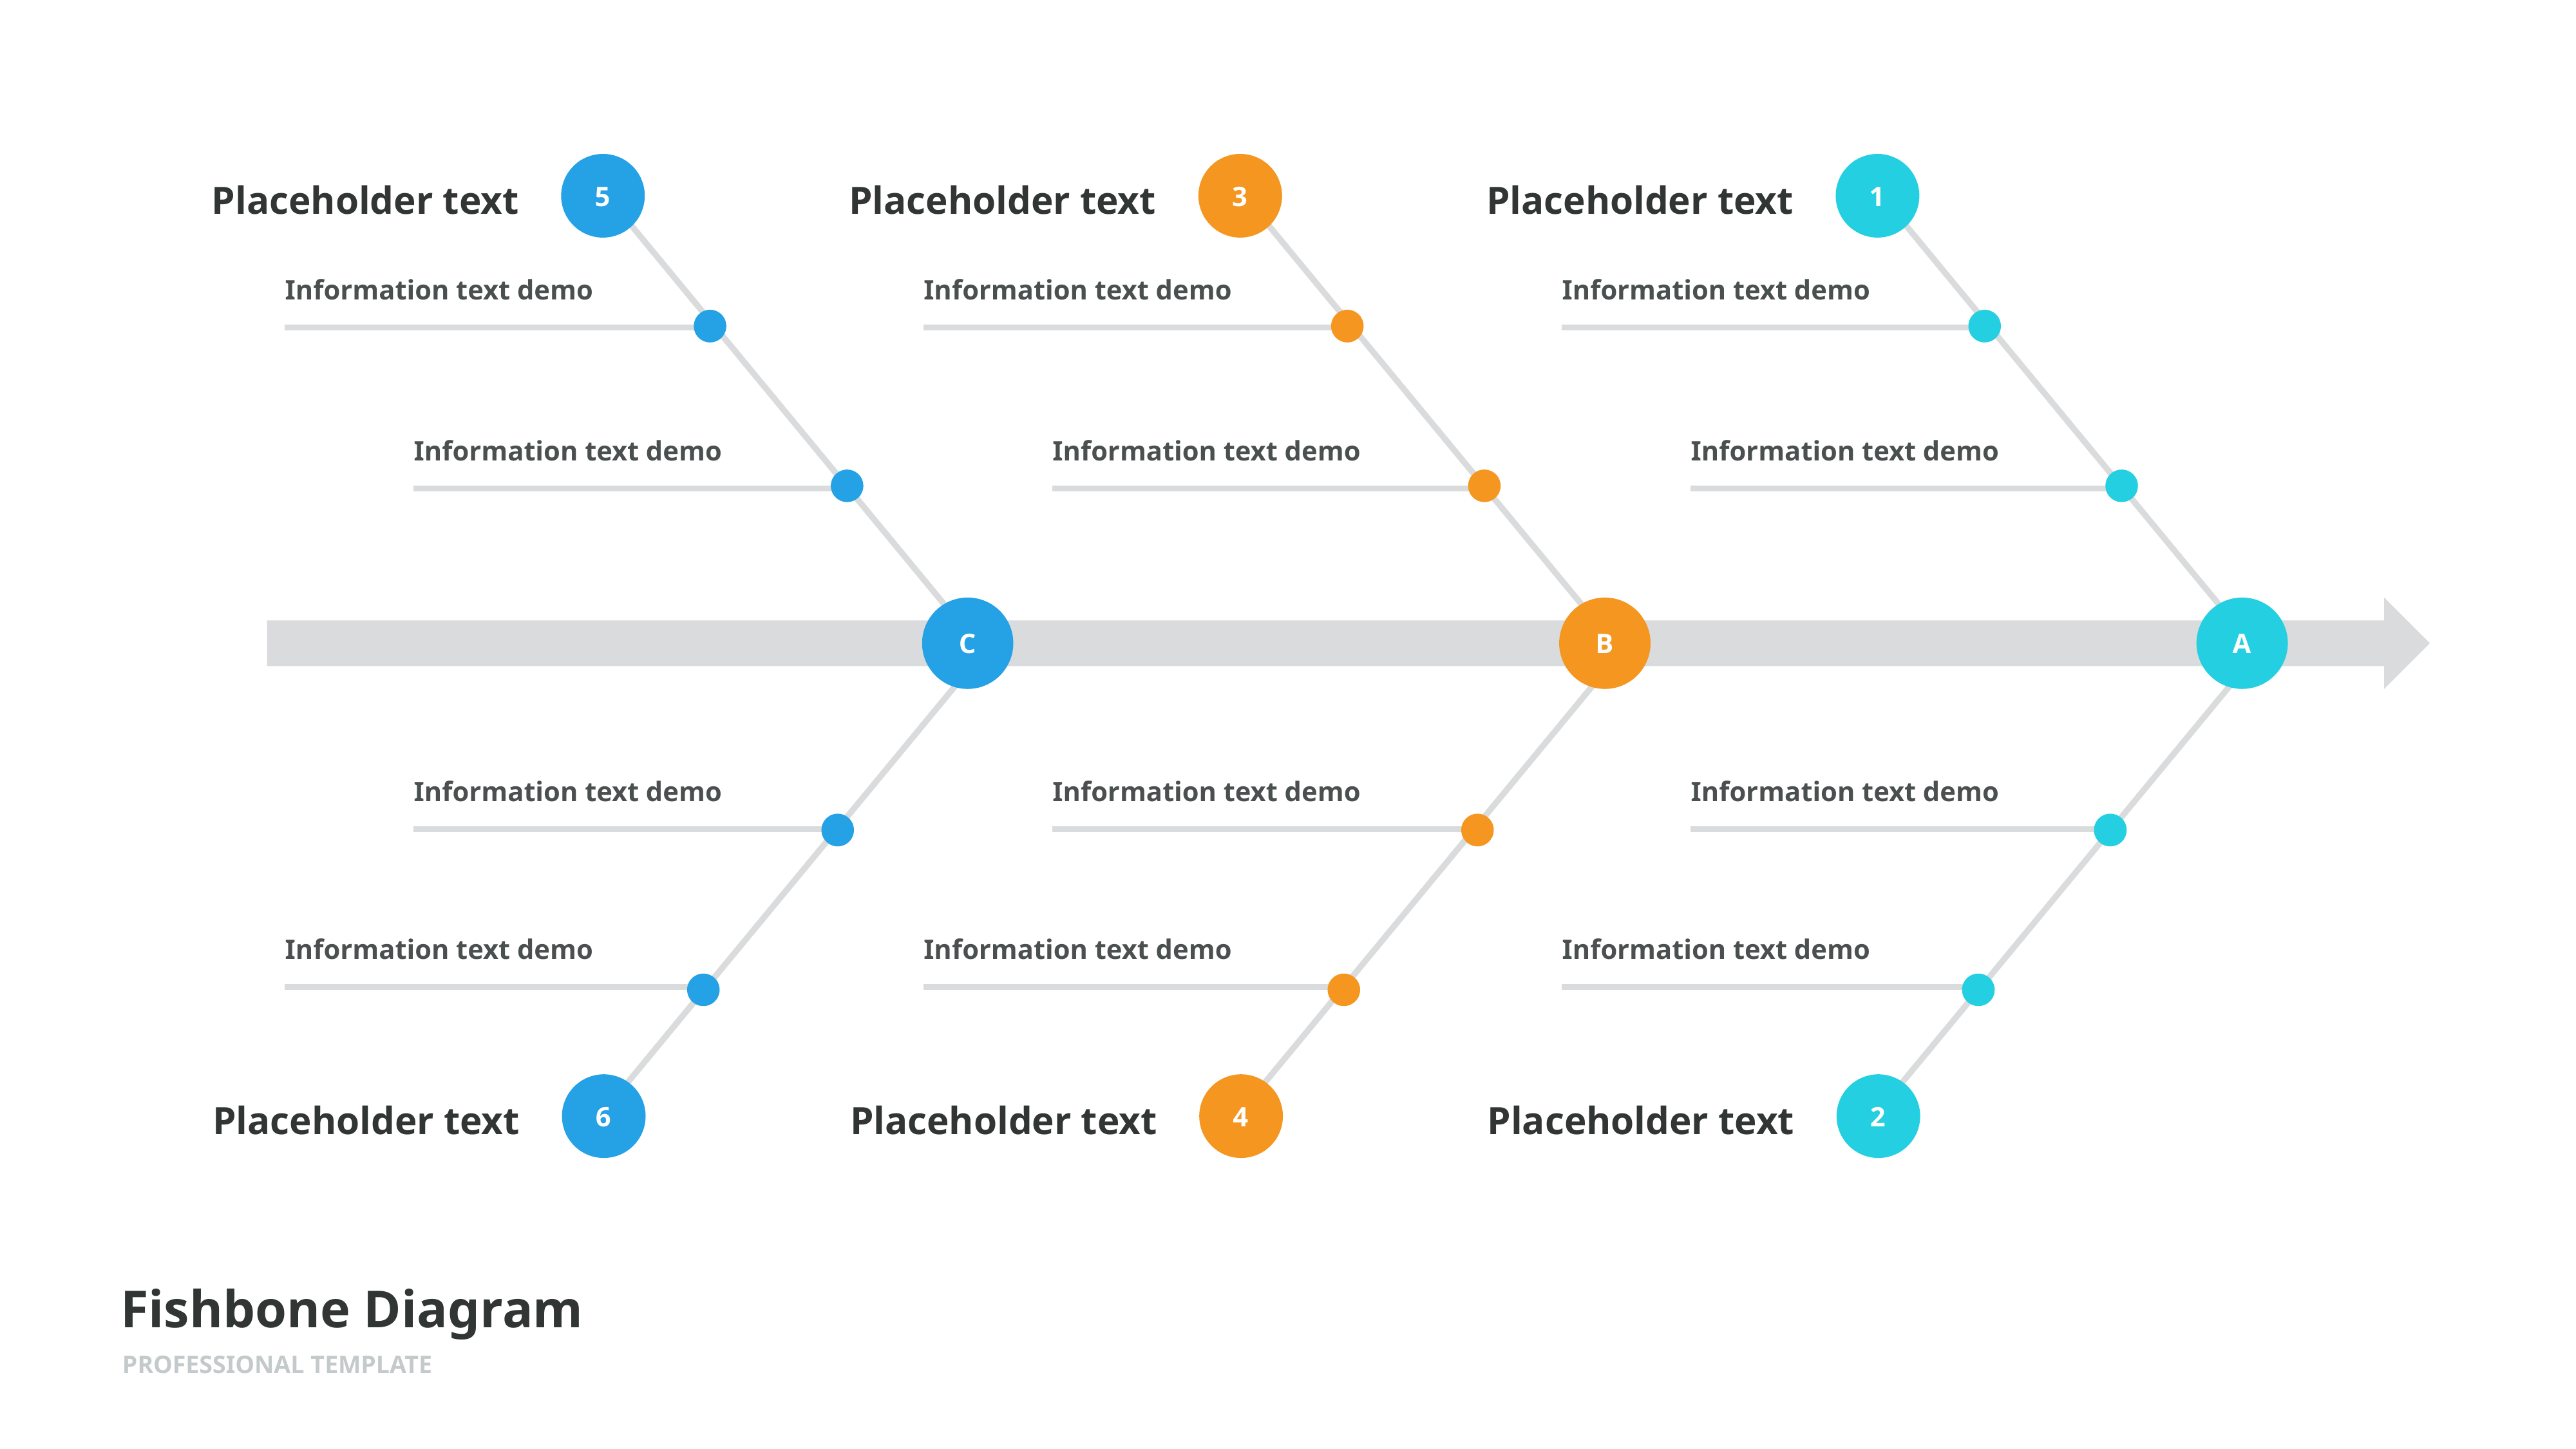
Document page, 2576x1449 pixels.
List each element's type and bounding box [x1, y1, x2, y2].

text_box [147, 154, 2430, 1159]
